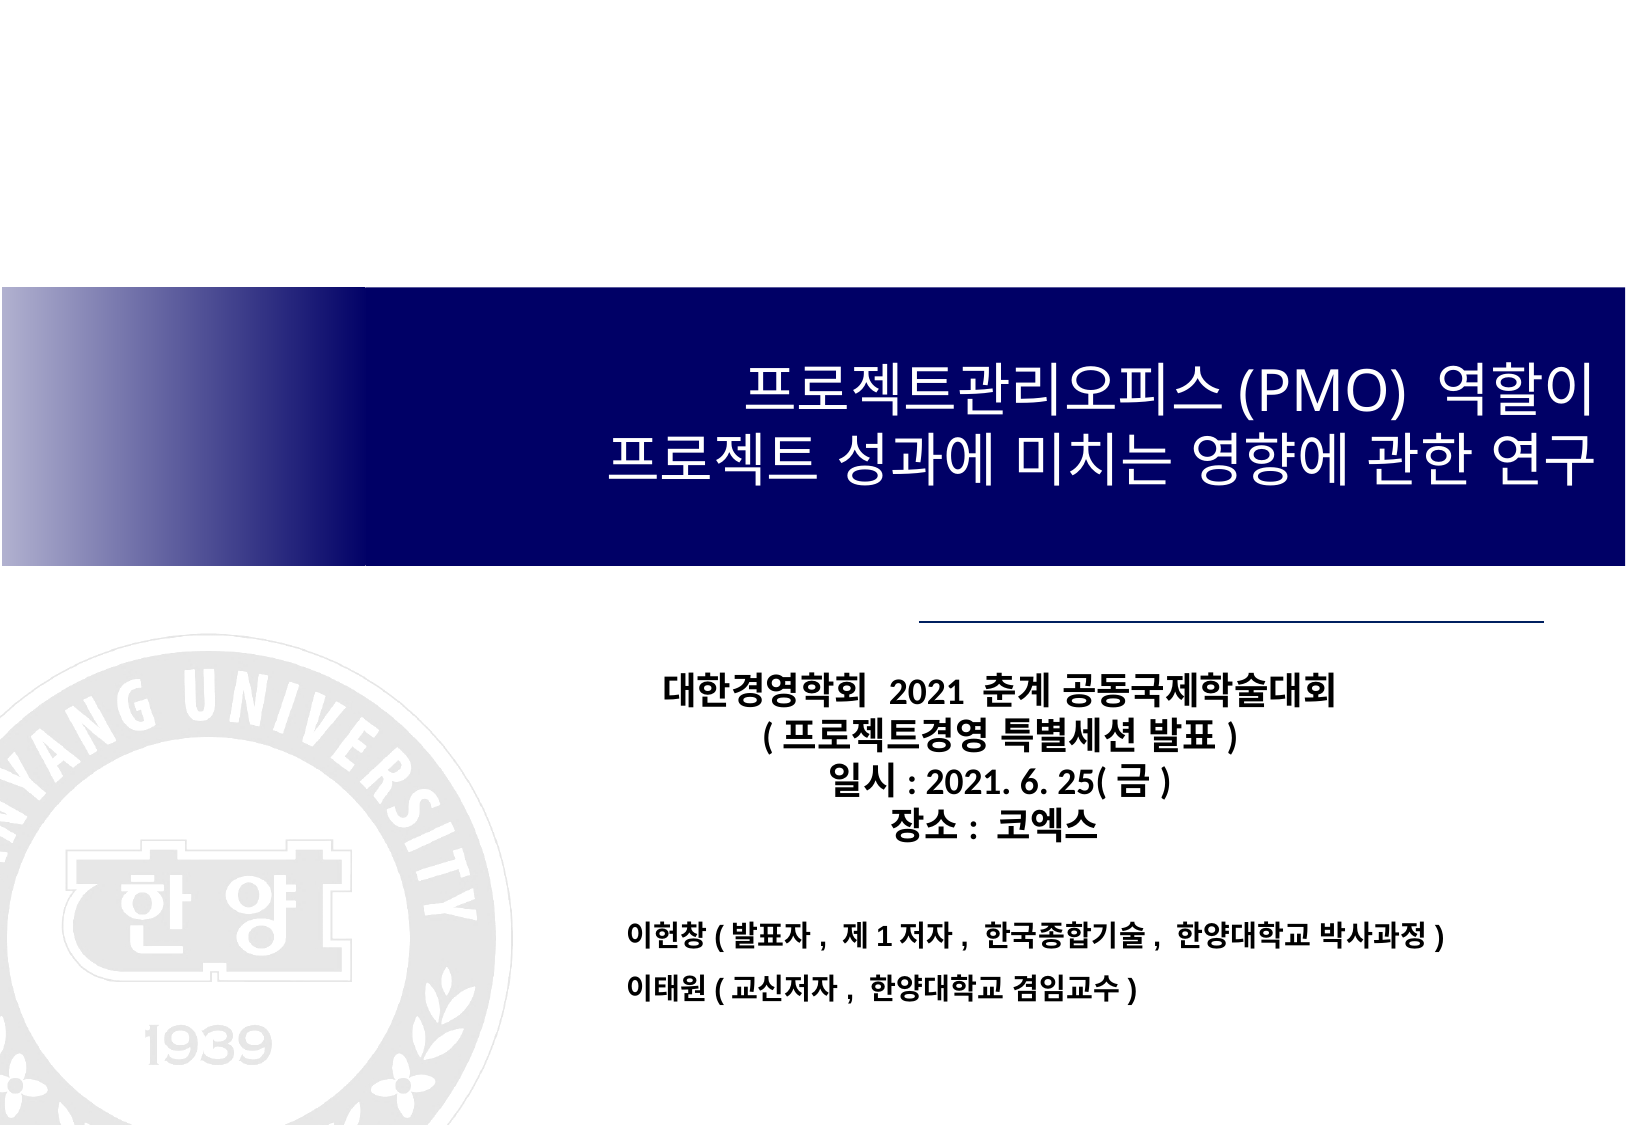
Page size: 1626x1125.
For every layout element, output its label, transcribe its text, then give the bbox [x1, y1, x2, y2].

text_box 프로젝트관리오피스(PMO) 역할이 프로젝트 성과에 미치는 영향에 관한 연구 [162, 302, 1625, 544]
text_box 이헌창(발표자, 제1저자, 한국종합기술, 한양대학교 박사과정) 이태원(교신저자, 한양대학교 겸임교수) [611, 892, 1588, 1013]
text_box 대한경영학회 2021 춘계 공동국제학술대회 (프로젝트경영 특별세션 발표) 일시: 2021. 6. 25(금) 장소: 코엑스 [505, 656, 1495, 858]
